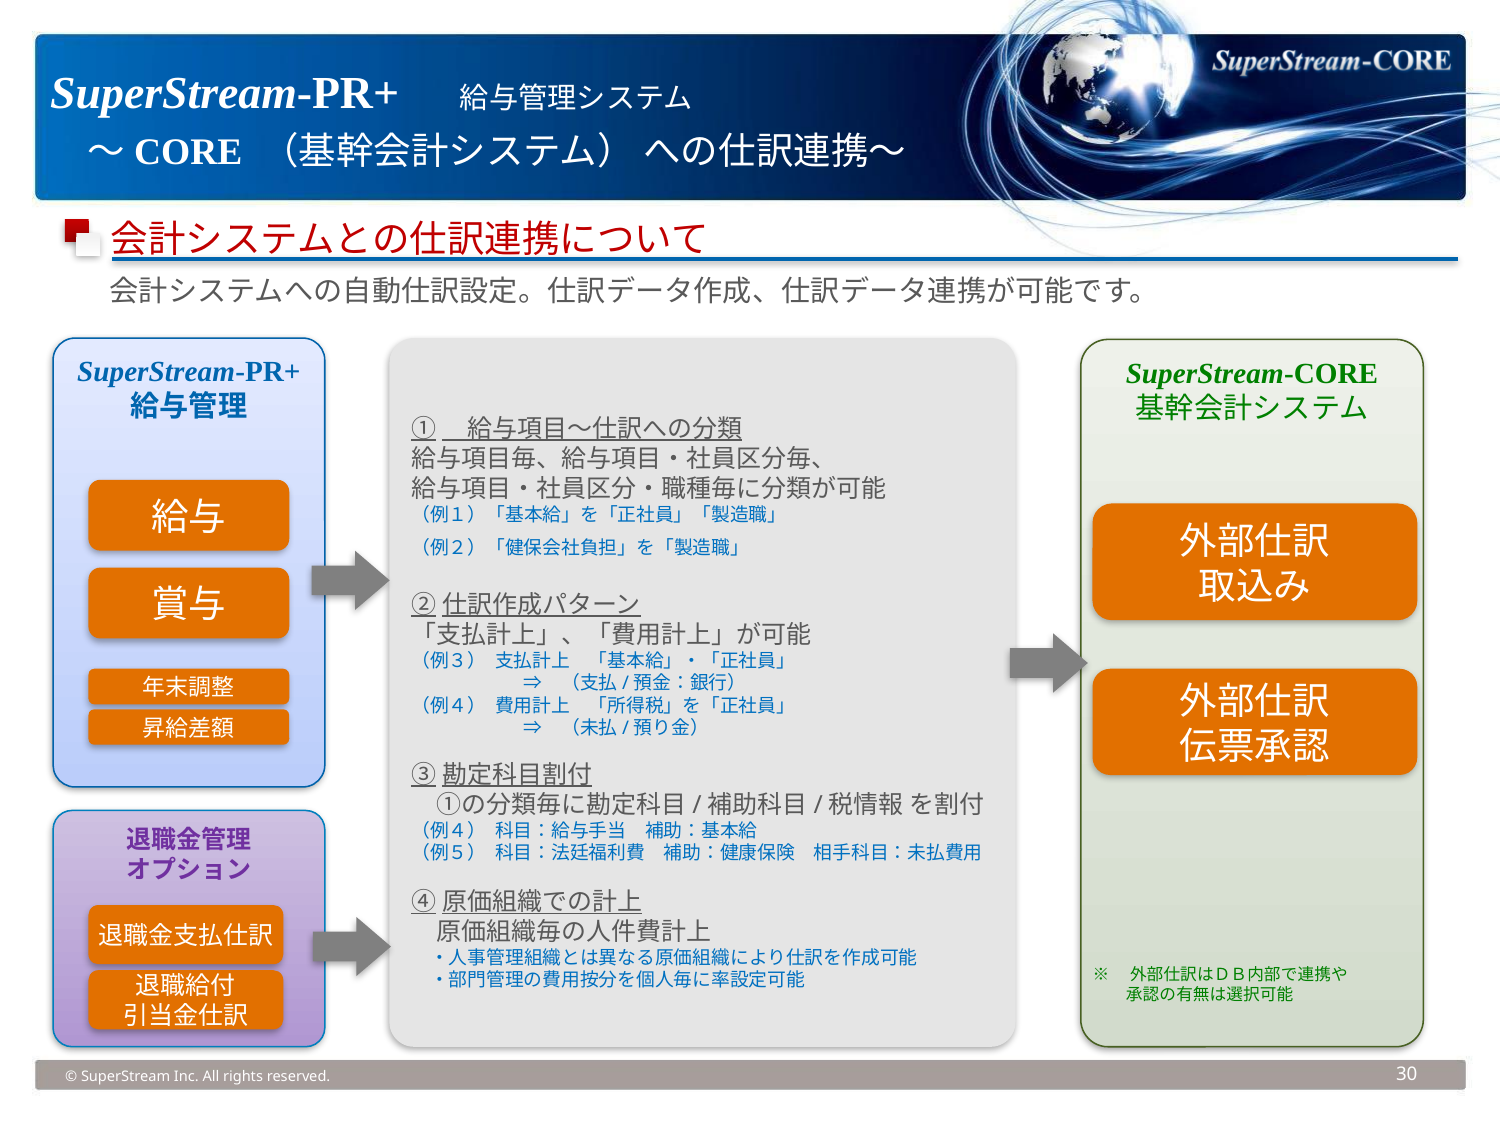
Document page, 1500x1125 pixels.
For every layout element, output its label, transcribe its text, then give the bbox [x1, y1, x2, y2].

text_box 外部仕訳 取込み [1092, 503, 1418, 621]
text_box [311, 550, 390, 610]
text_box 昇給差額 [88, 709, 290, 745]
picture [0, 0, 1500, 1125]
text_box 会計システムとの仕訳連携について [96, 208, 1282, 268]
text_box SuperStream-CORE 基幹会計システム [1080, 350, 1425, 1048]
slide_number 30 [1299, 1060, 1418, 1090]
text_box [1009, 633, 1088, 693]
text_box 退職金支払仕訳 [88, 905, 284, 965]
text_box 会計システムへの自動仕訳設定。仕訳データ作成、仕訳データ連携が可能です。 [94, 264, 1471, 350]
text_box SuperStream-PR+ 給与管理システム ～CORE （基幹会計システム） への仕訳連携～ [35, 35, 1386, 201]
text_box © SuperStream Inc. All rights reserved. [50, 1059, 423, 1094]
text_box ① 給与項目～仕訳への分類 給与項目毎、給与項目・社員区分毎、 給与項目・社員区分・職種毎に分類が可能 （例１）「基本給」を「正社員」「製造職」 （例２）「健保会社負担」を「製造職」 ②仕訳作成パターン 「支払計上」、「費用計上」が可能 （例３） 支払計上 「基本給」・「正社員」 ⇒ （支払/預金：銀行） （例４） 費用計上 「所得税」を「正社員」 ⇒ （未払/預り金） ③勘定科目割付 ①の分類毎に勘定科目/補助科目/税情報 を割付 （例４） 科目：給与手当 補助：基本給 （例５） 科目：法廷福利費 補助：健康保険 相手科目：未払費用 ④原価組織での計上 原価組織毎の人件費計上 ・人事管理組織とは異なる原価組織により仕訳を作成可能 ・部門管理の費用按分を個人毎に率設定可能 [389, 350, 1016, 1047]
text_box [64, 219, 101, 256]
text_box 年末調整 [88, 668, 290, 705]
text_box 賞与 [88, 567, 290, 639]
text_box 外部仕訳 伝票承認 [1092, 668, 1418, 776]
text_box 給与 [88, 479, 290, 551]
text_box [312, 916, 391, 977]
text_box 退職給付 引当金仕訳 [88, 970, 284, 1030]
text_box 退職金管理 オプション [52, 809, 326, 1048]
text_box SuperStream-PR+ 給与管理 [52, 337, 326, 788]
text_box ※ 外部仕訳はＤＢ内部で連携や 承認の有無は選択可能 [1092, 964, 1412, 1024]
